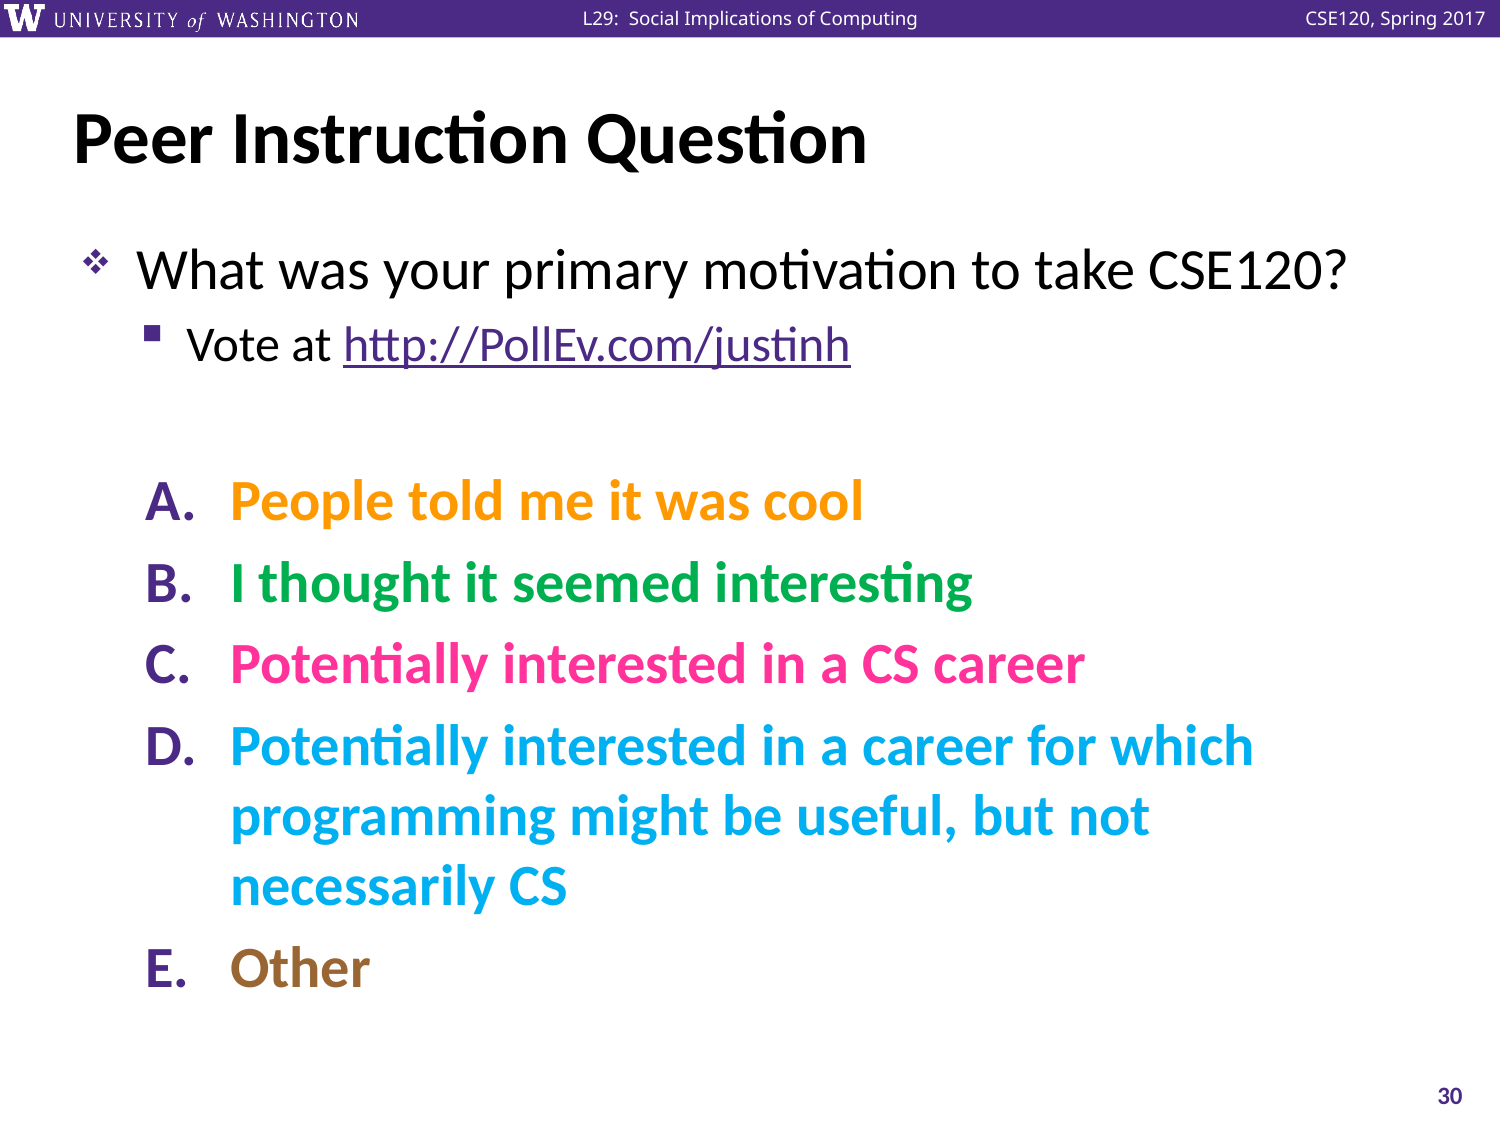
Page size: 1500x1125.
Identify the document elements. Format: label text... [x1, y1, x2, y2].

list What was your primary motivation to take CSE120? Vote at http://PollEv.com/justinh People told me it was cool I thought it seemed interesting Potentially interested in a CS career Potentially interested in a career for which programming might be useful, but not necessarily CS Other [64, 223, 1438, 1040]
picture [4, 4, 358, 32]
slide_number 30 [1400, 1065, 1500, 1125]
title Peer Instruction Question [58, 71, 1438, 197]
